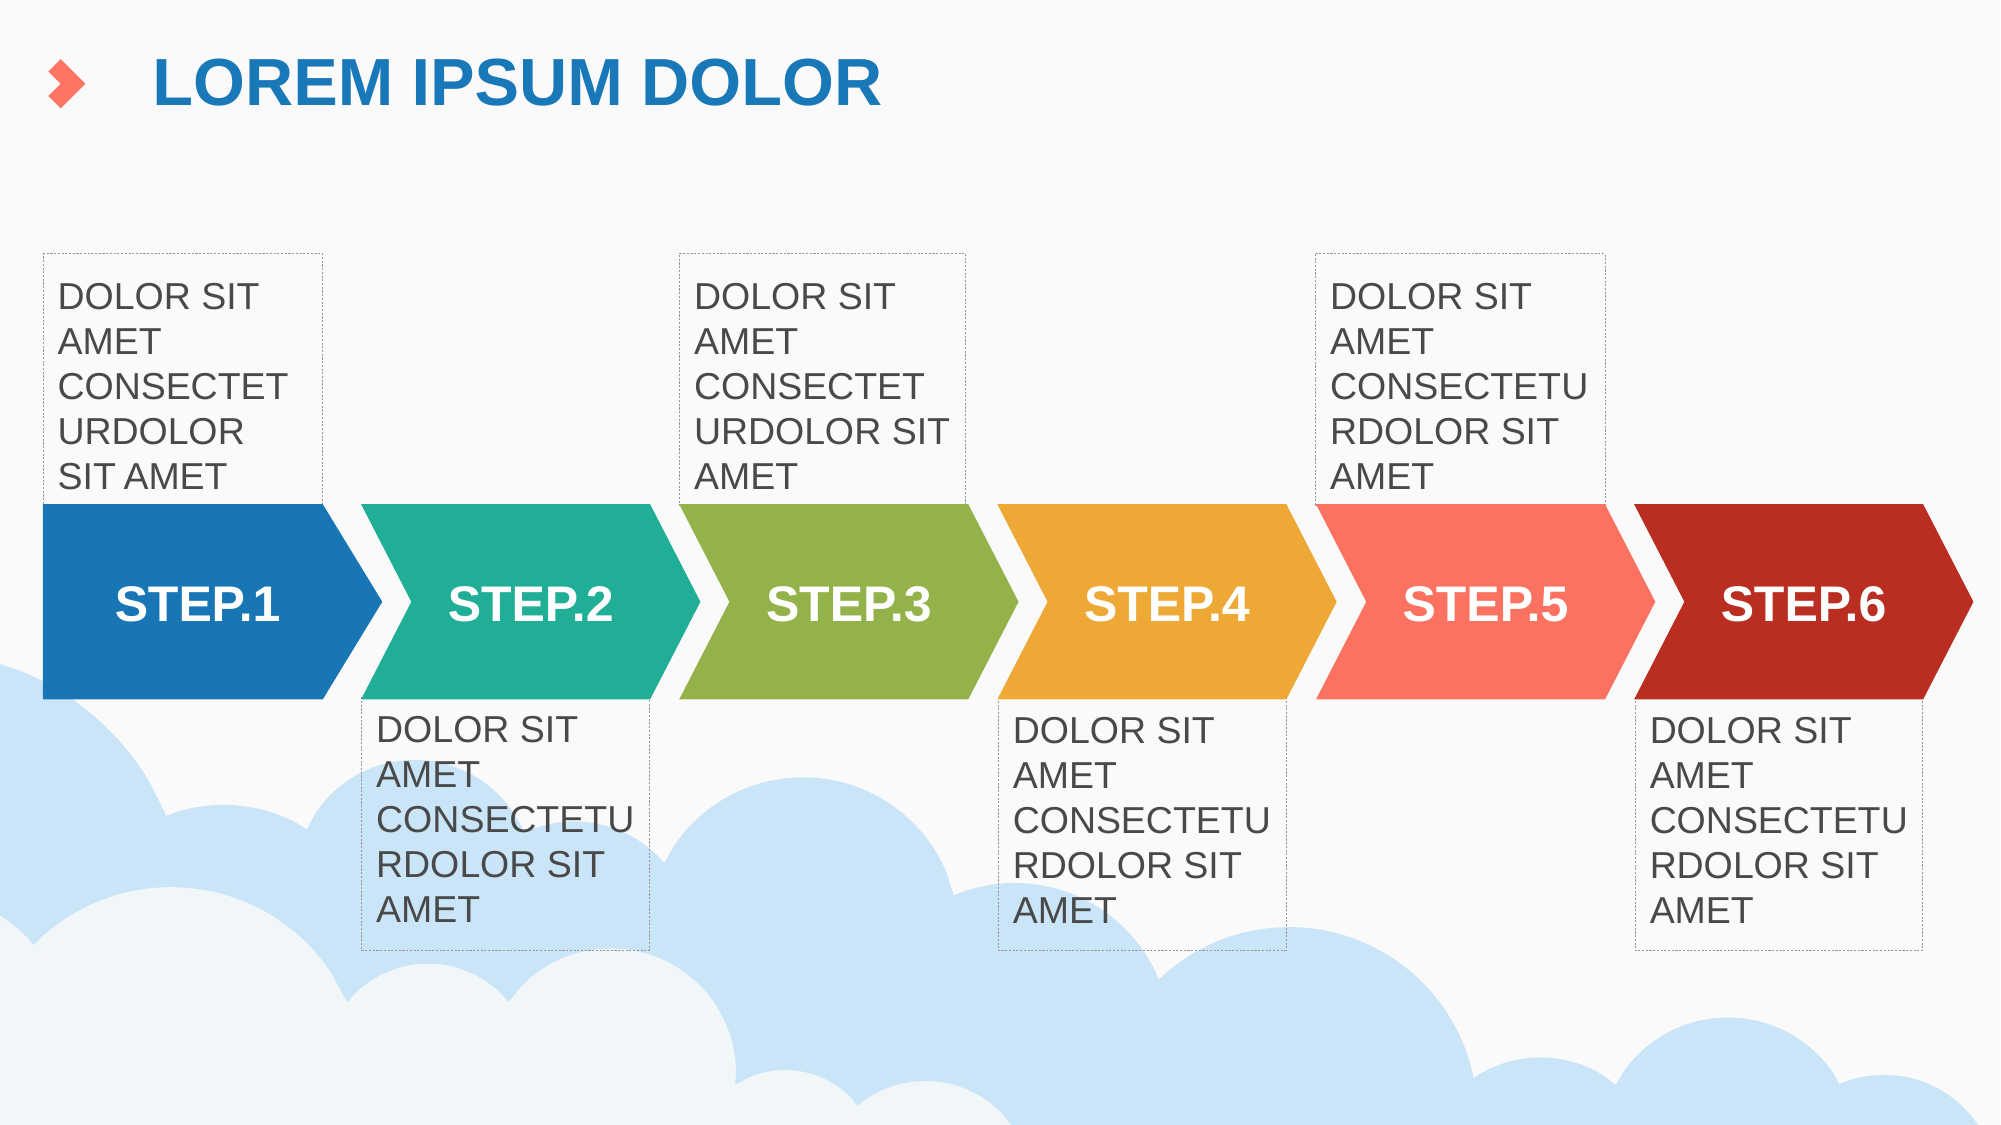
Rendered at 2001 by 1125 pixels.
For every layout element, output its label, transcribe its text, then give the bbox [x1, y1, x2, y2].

text_box DOLOR SIT AMET CONSECTETURDOLOR SIT AMET [1634, 700, 1923, 951]
text_box STEP.2 [361, 504, 701, 700]
text_box STEP.6 [1634, 504, 1974, 700]
text_box STEP.4 [997, 504, 1337, 700]
text_box DOLOR SIT AMET CONSECTETURDOLOR SIT AMET [998, 700, 1286, 951]
text_box DOLOR SIT AMET CONSECTETURDOLOR SIT AMET [679, 253, 966, 504]
text_box DOLOR SIT AMET CONSECTETURDOLOR SIT AMET [1315, 253, 1605, 504]
text_box DOLOR SIT AMET CONSECTETURDOLOR SIT AMET [42, 253, 323, 504]
text_box STEP.1 [42, 504, 383, 700]
text_box DOLOR SIT AMET CONSECTETURDOLOR SIT AMET [361, 700, 650, 951]
title LOREM IPSUM DOLOR [137, 19, 1886, 148]
text_box STEP.5 [1315, 504, 1656, 700]
text_box STEP.3 [679, 504, 1019, 700]
